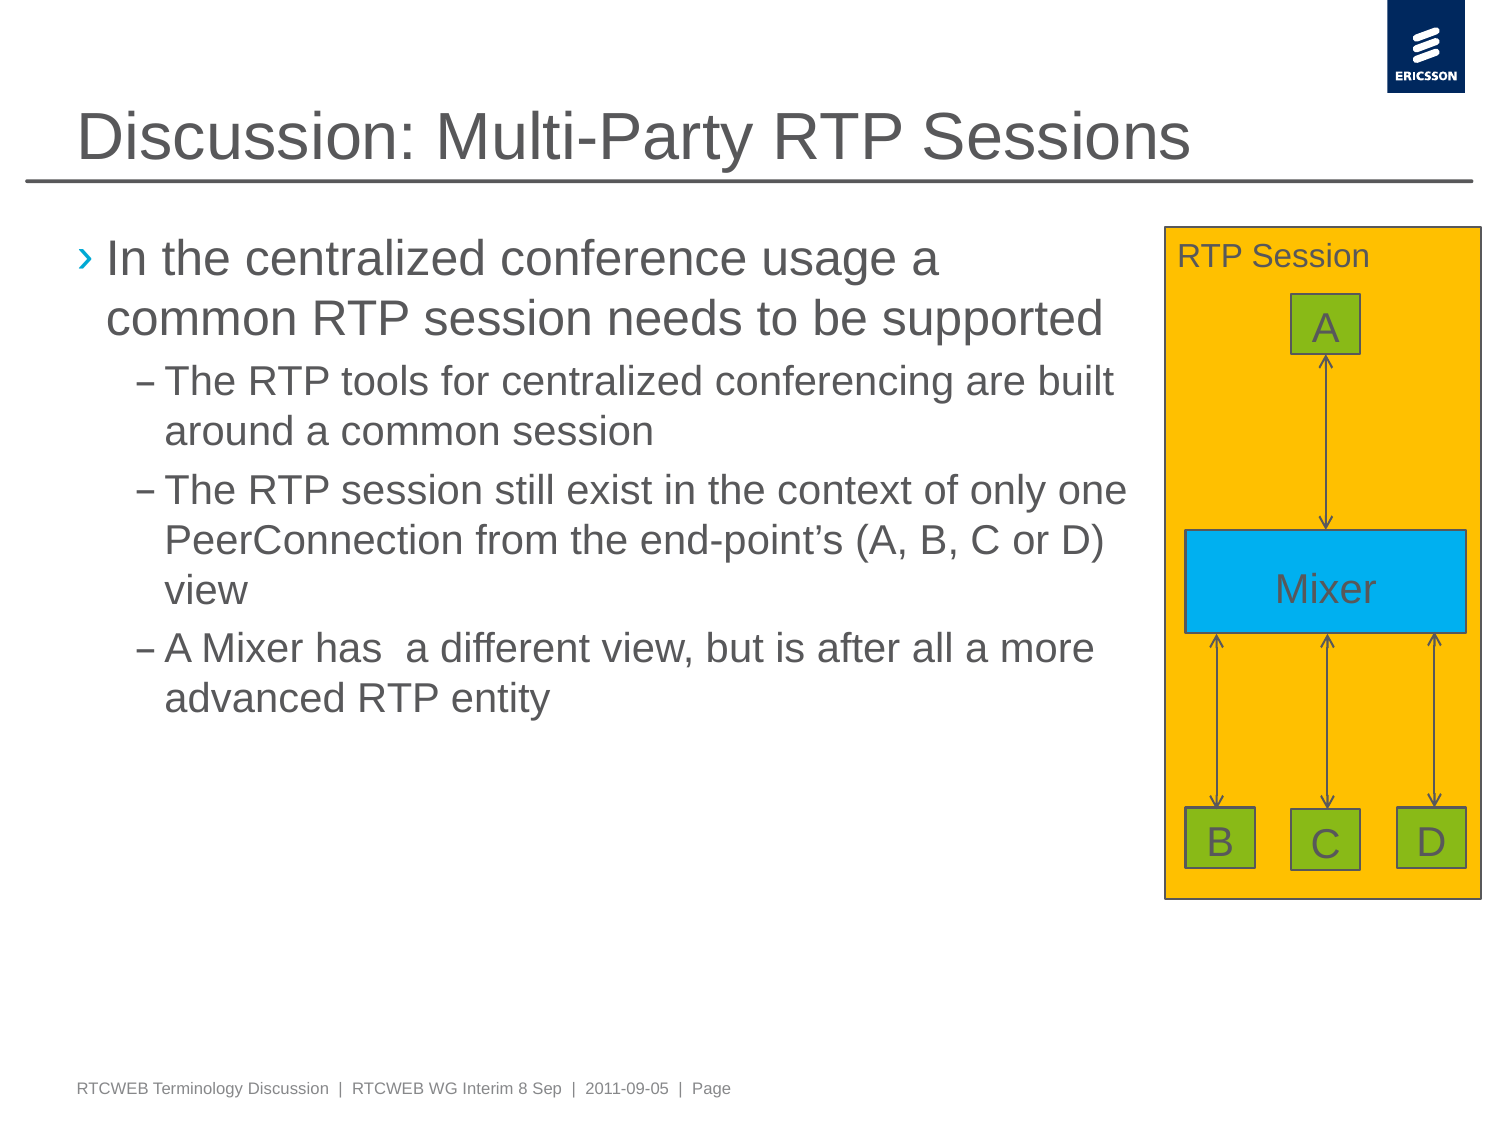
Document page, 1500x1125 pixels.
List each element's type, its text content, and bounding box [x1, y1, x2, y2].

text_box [1164, 226, 1482, 900]
title Discussion: Multi-Party RTP Sessions [64, 91, 1349, 173]
list In the centralized conference usage a common RTP session needs to be supported The RTP tools for centralized conferencing are built around a common session The RTP session still exist in the context of only one PeerConnection from the end-point’s (A, B, C or D) view A Mixer has a different view, but is after all a more advanced RTP entity [65, 225, 1142, 1028]
